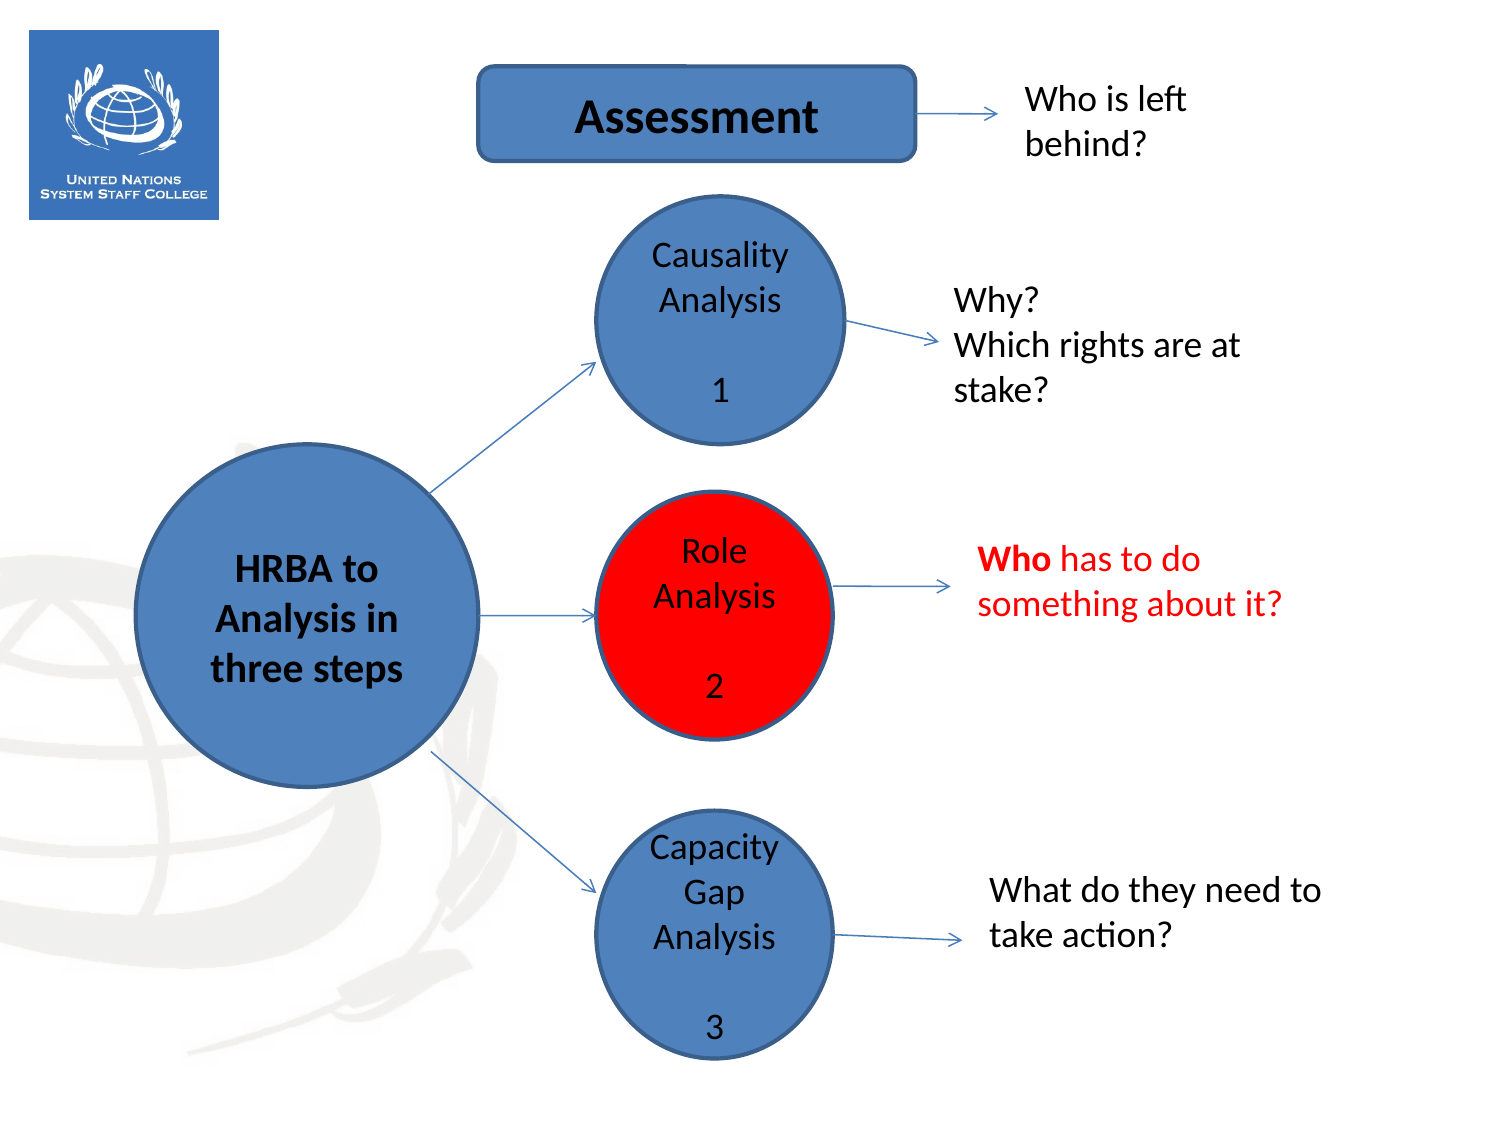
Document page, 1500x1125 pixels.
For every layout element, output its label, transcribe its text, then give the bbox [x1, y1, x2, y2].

text_box HRBA to Analysis in three steps [133, 442, 481, 790]
text_box Why? Which rights are at stake? [938, 267, 1306, 417]
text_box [445, 343, 579, 513]
text_box What do they need to take action? [974, 857, 1353, 963]
text_box Capacity Gap Analysis 3 [594, 808, 835, 1061]
text_box Causality Analysis 1 [594, 194, 847, 447]
picture [29, 30, 219, 220]
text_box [832, 934, 963, 941]
text_box Assessment [476, 64, 918, 164]
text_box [430, 751, 597, 894]
text_box Who is left behind? [1009, 66, 1317, 172]
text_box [844, 320, 940, 344]
text_box Role Analysis 2 [596, 491, 833, 740]
text_box Who has to do something about it? [962, 527, 1306, 632]
